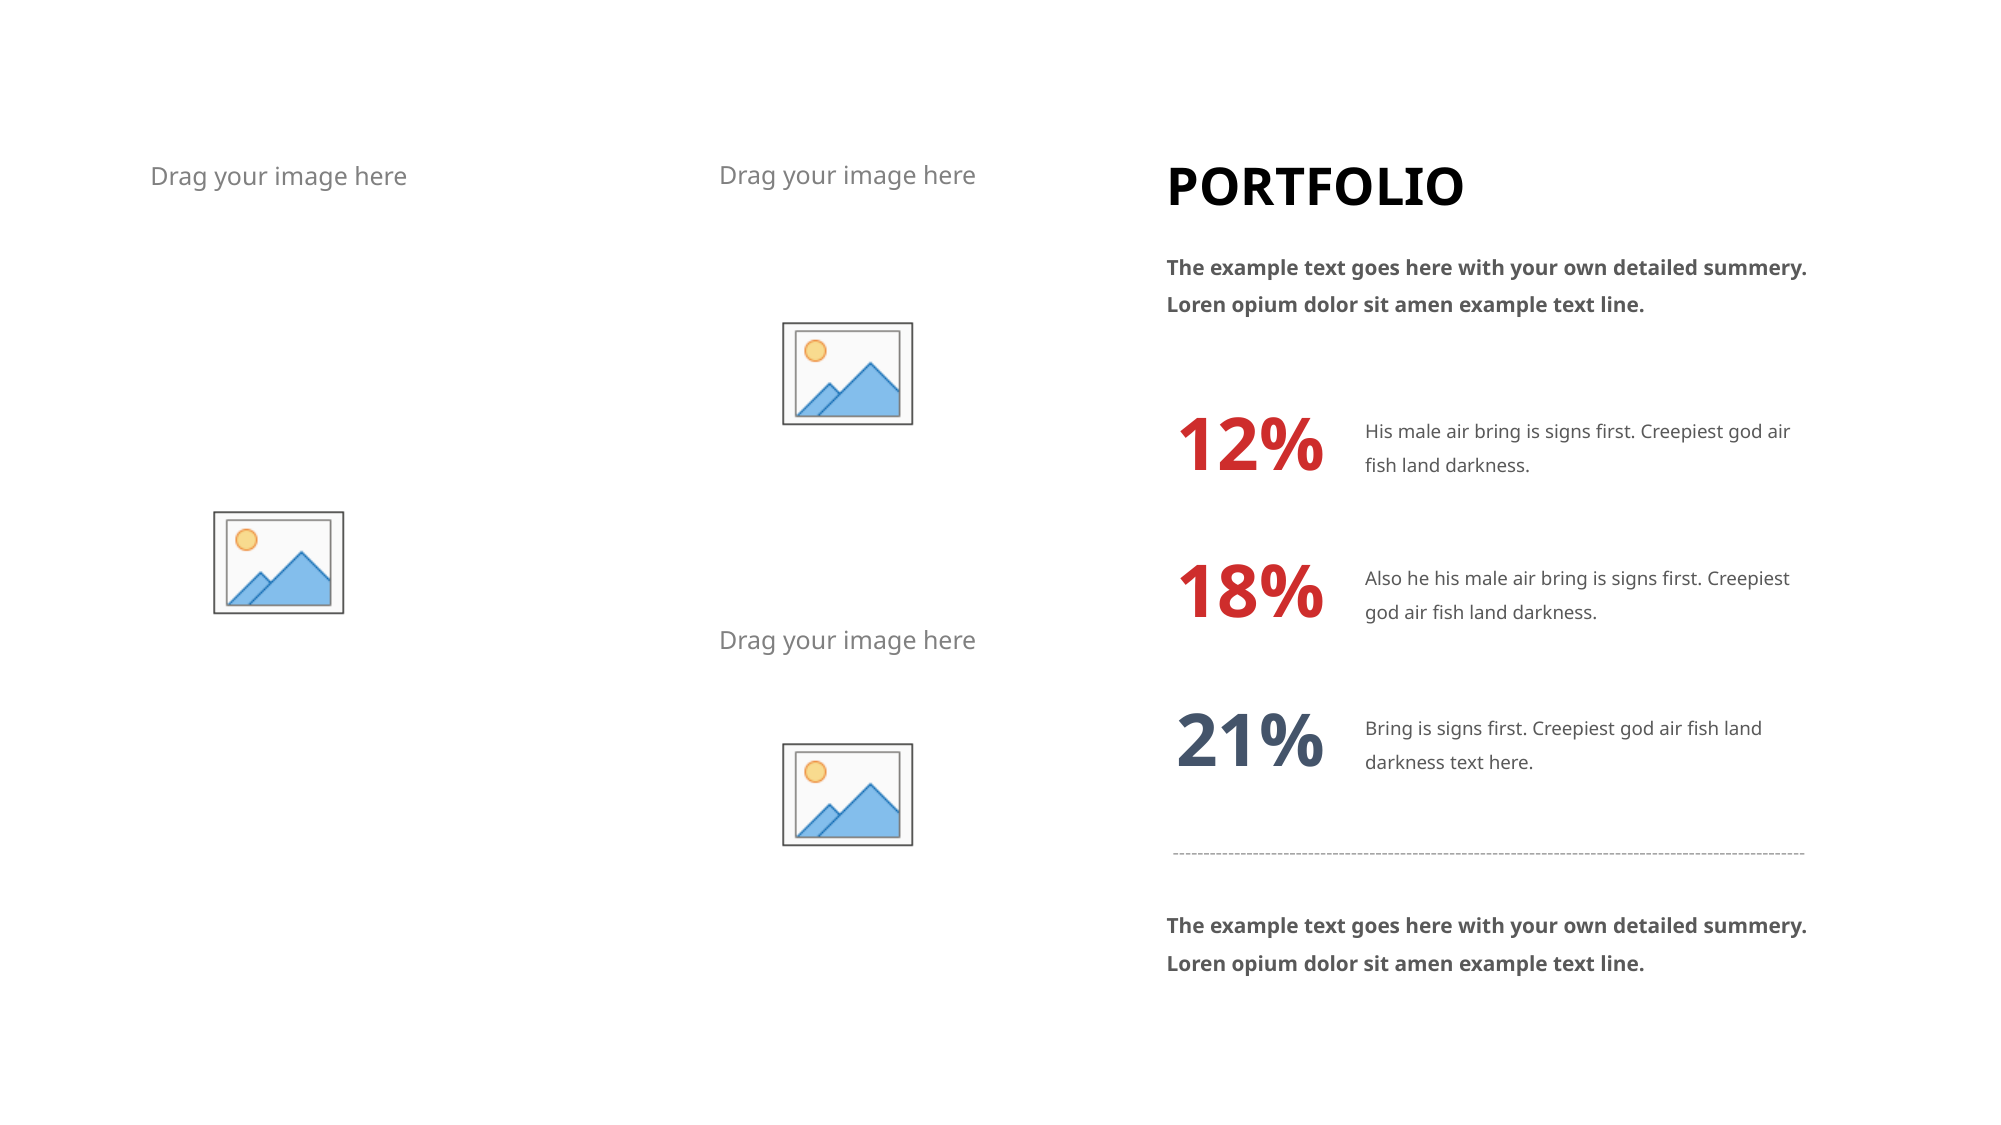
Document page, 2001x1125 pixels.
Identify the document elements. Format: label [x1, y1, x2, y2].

picture [582, 151, 1114, 596]
picture [582, 617, 1114, 974]
text_box [1151, 141, 1839, 981]
picture [0, 152, 559, 974]
